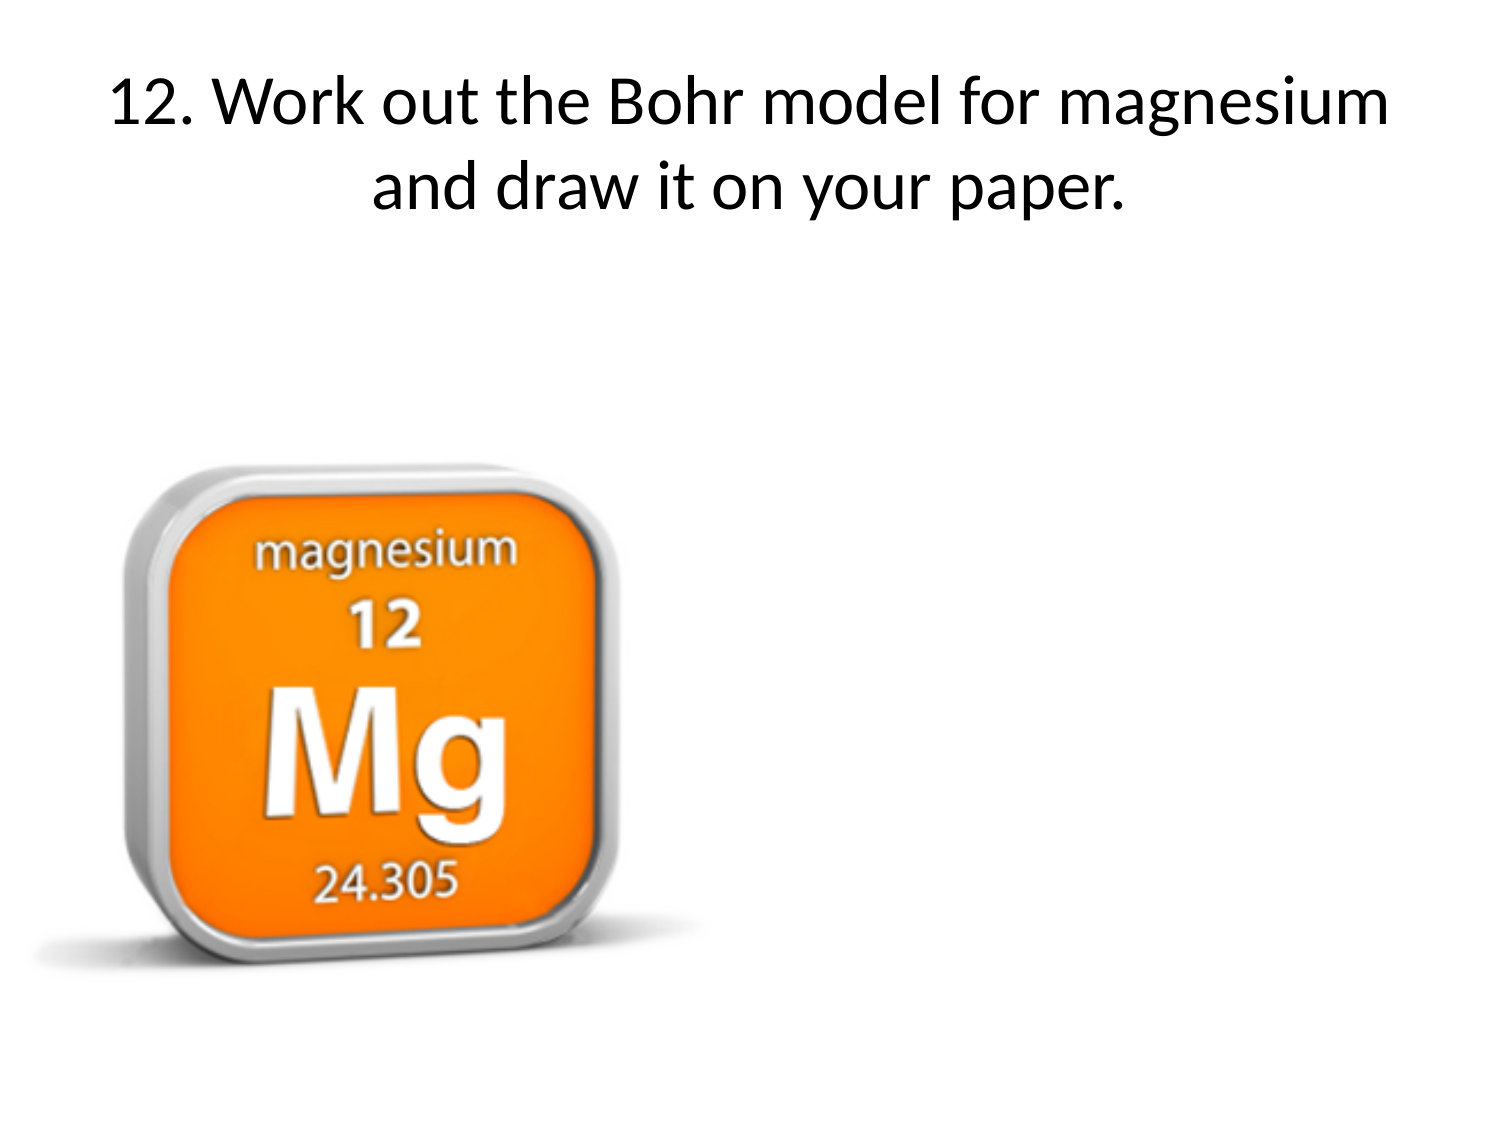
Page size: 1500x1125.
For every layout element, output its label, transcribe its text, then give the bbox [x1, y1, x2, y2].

picture [24, 362, 713, 1051]
title 12. Work out the Bohr model for magnesium and draw it on your paper. [75, 45, 1425, 233]
